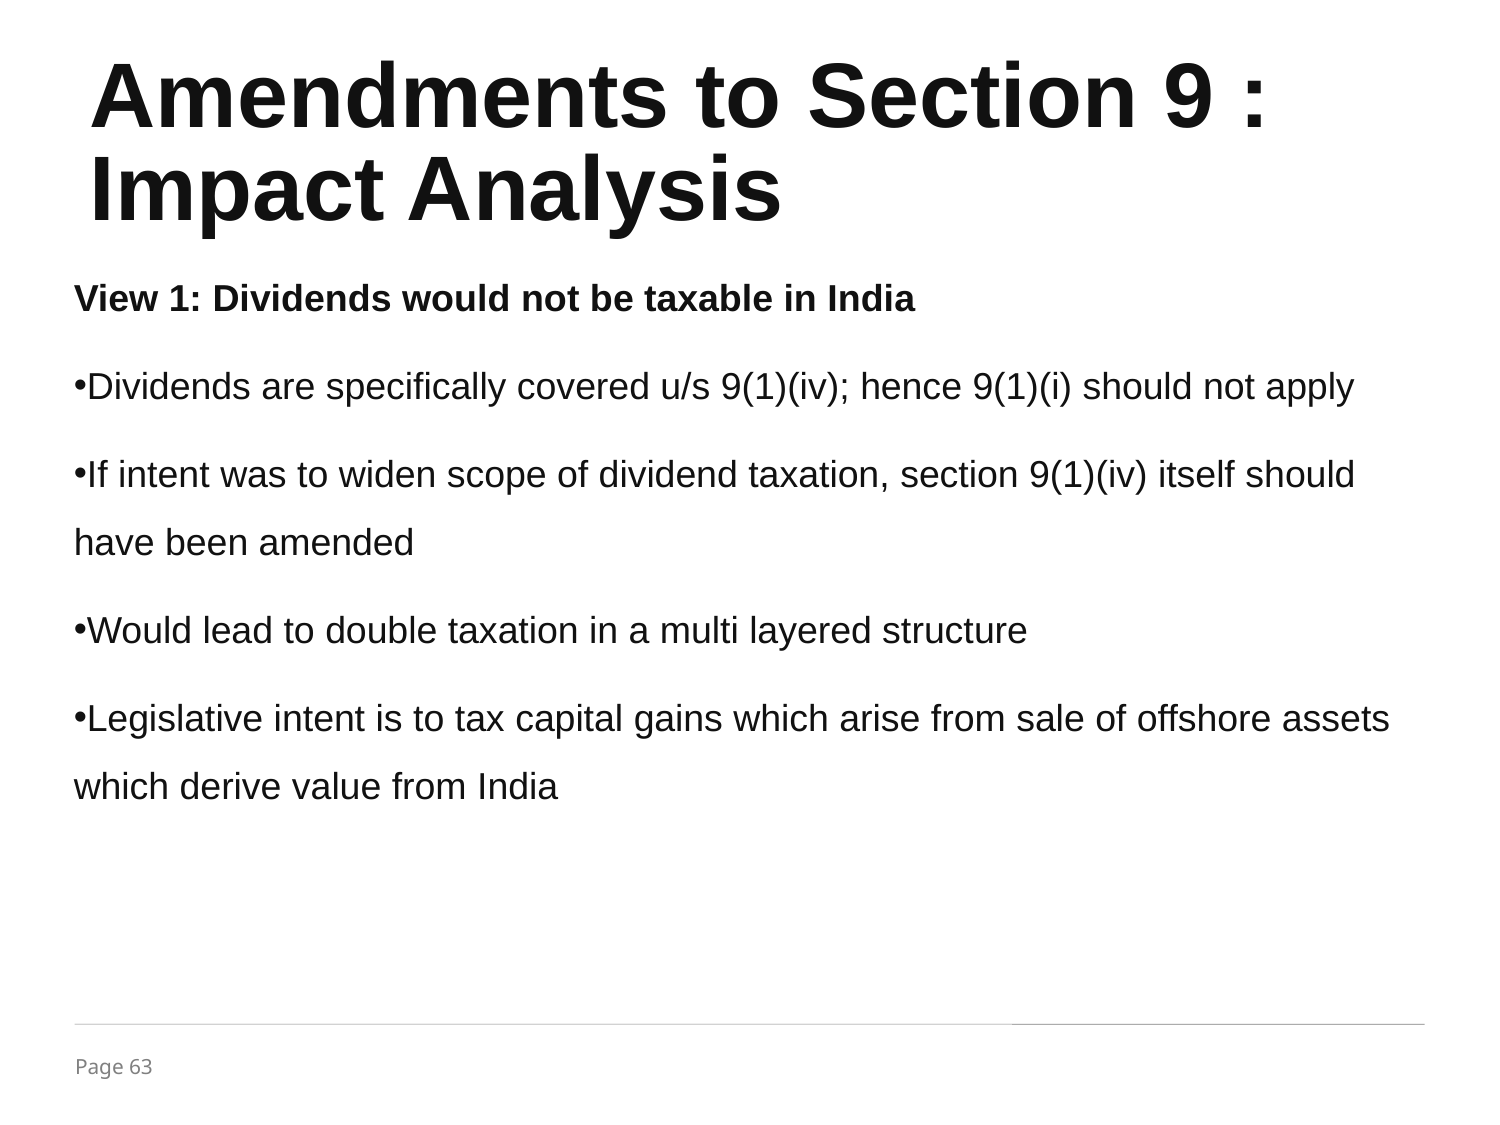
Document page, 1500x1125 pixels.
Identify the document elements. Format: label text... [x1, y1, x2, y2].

text_box Amendments to Section 9 : Impact Analysis [74, 45, 1425, 173]
list View 1: Dividends would not be taxable in India Dividends are specifically covered u/s 9(1)(iv); hence 9(1)(i) should not apply If intent was to widen scope of dividend taxation, section 9(1)(iv) itself should have been amended Would lead to double taxation in a multi layered structure Legislative intent is to tax capital gains which arise from sale of offshore assets which derive value from India [58, 243, 1459, 1094]
